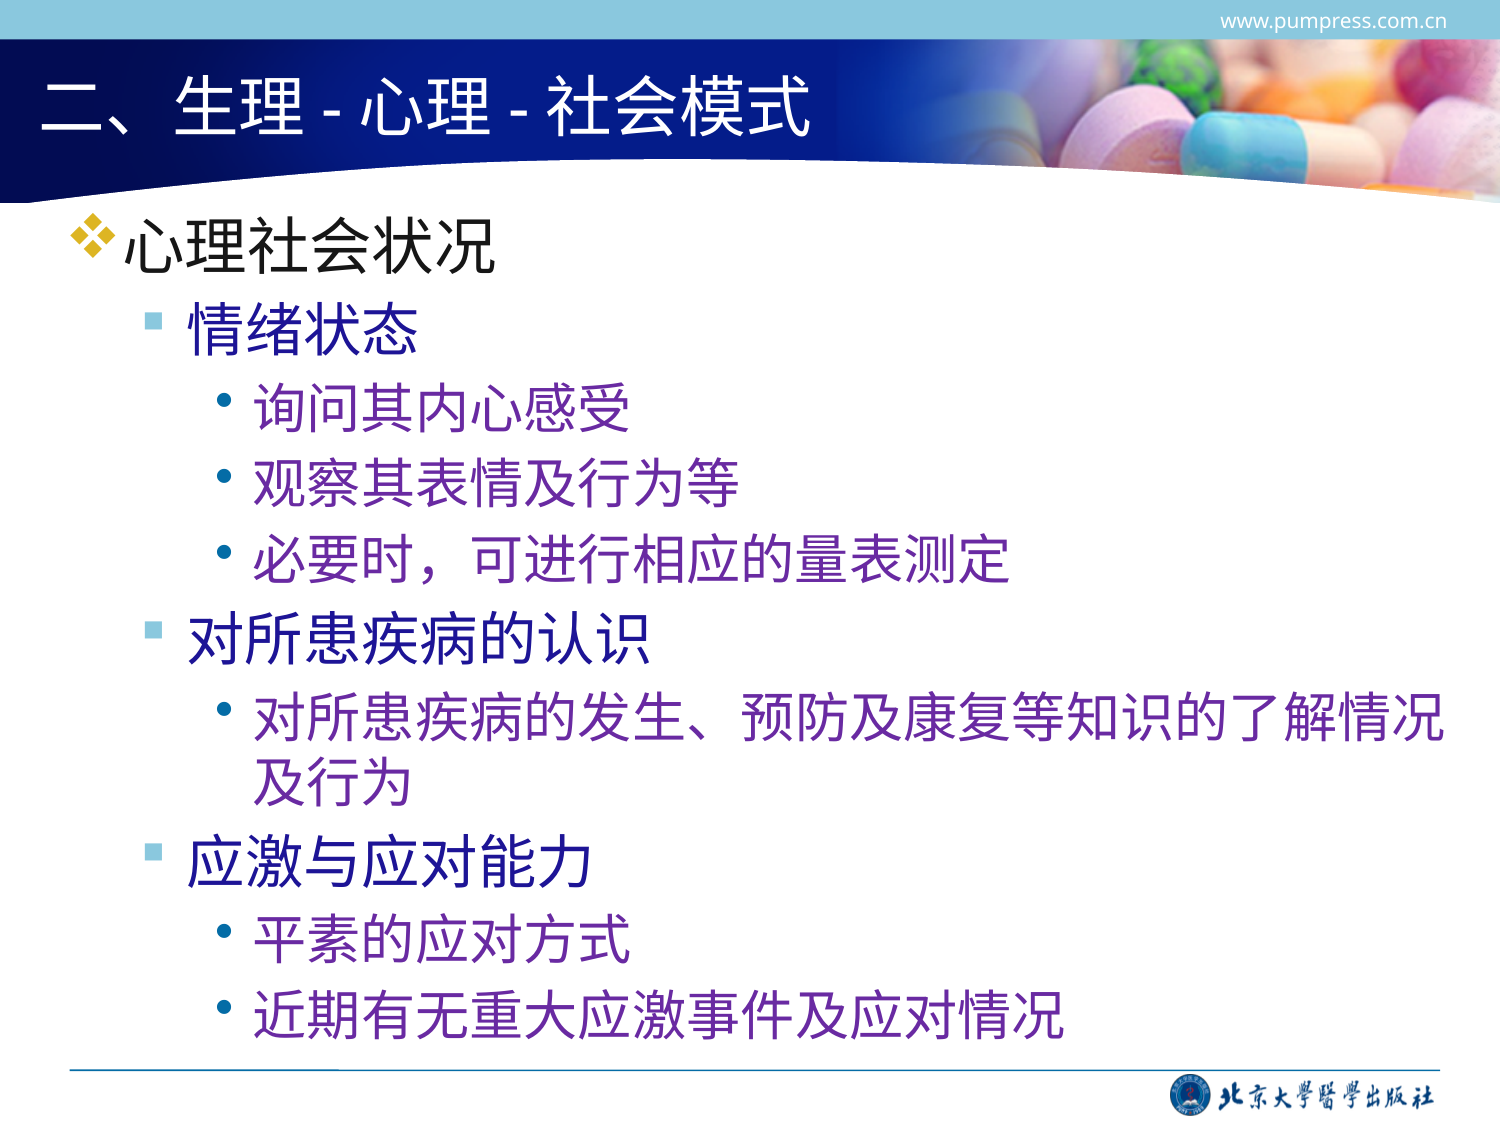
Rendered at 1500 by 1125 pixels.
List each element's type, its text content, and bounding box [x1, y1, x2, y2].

slide_number www.pumpress.com.cn [1024, 0, 1463, 38]
picture [0, 40, 1500, 203]
picture [1170, 1074, 1436, 1118]
title 二、生理-心理-社会模式 [23, 58, 1349, 152]
list 心理社会状况 情绪状态 询问其内心感受 观察其表情及行为等 必要时，可进行相应的量表测定 对所患疾病的认识 对所患疾病的发生、预防及康复等知识的了解情况及行为 应激与应对能力 平素的应对方式 近期有无重大应激事件及应对情况 [49, 198, 1463, 1026]
